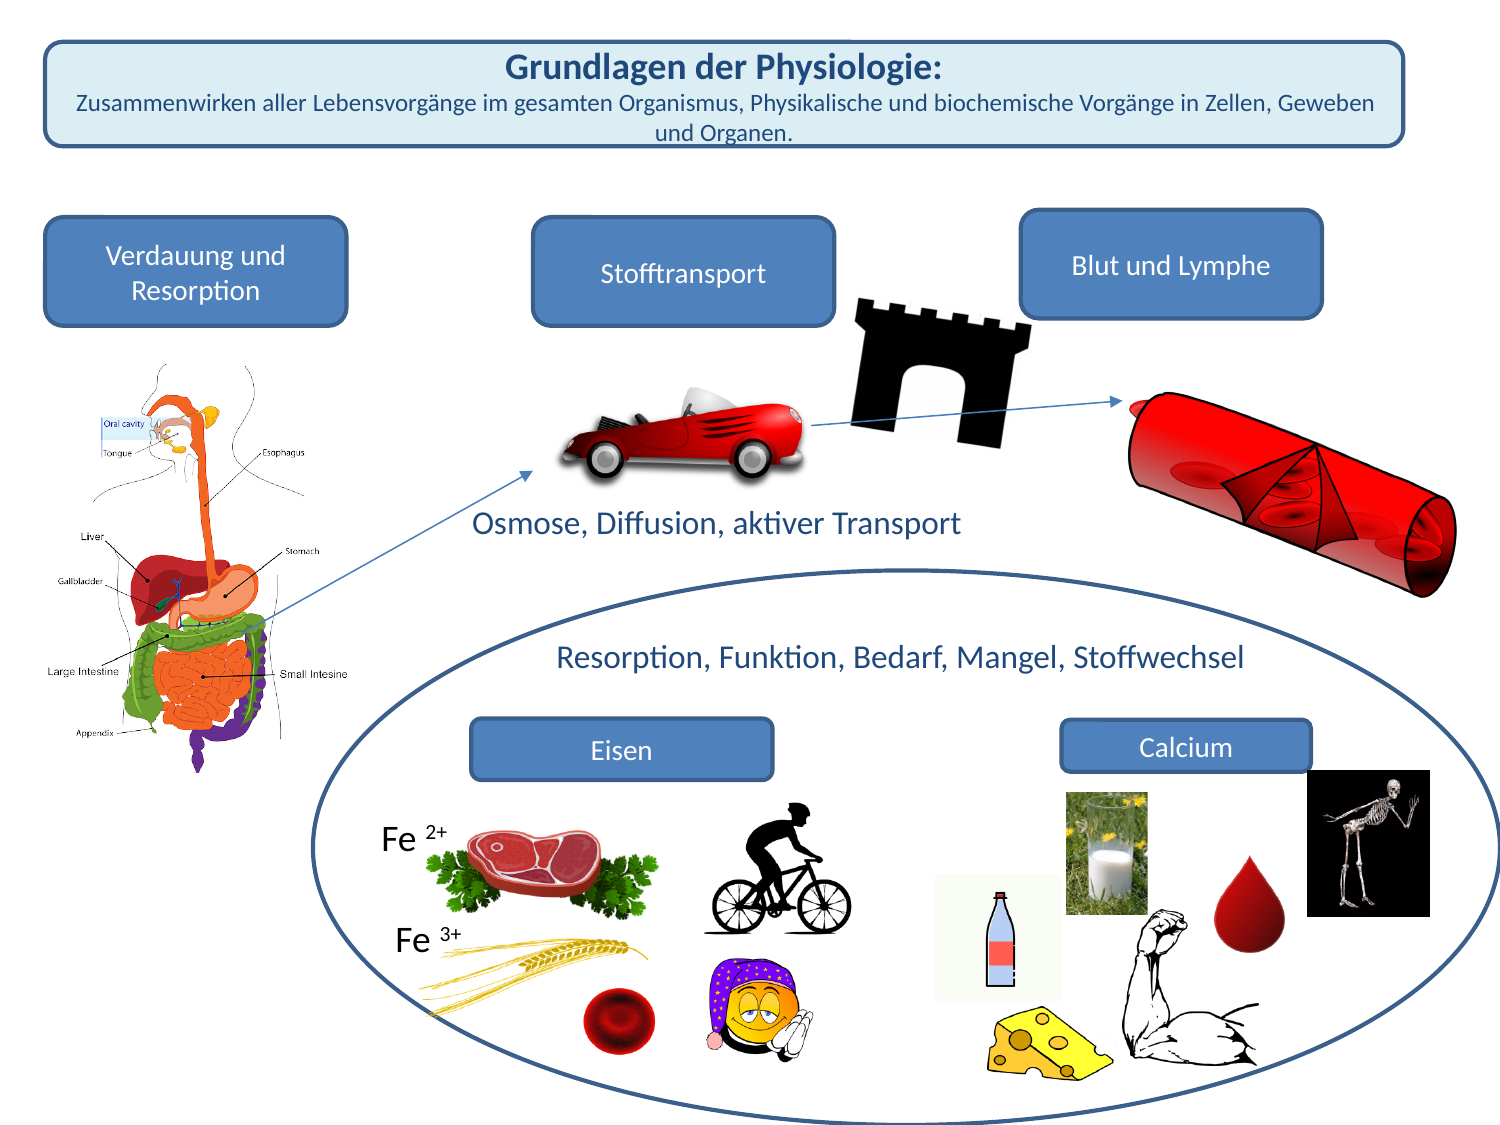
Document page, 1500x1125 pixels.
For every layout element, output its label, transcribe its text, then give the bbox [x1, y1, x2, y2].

text_box Osmose, Diffusion, aktiver Transport [537, 494, 998, 549]
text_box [241, 470, 534, 634]
picture [44, 340, 347, 774]
text_box Fe 3+ [380, 907, 412, 968]
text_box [810, 400, 1123, 426]
picture [836, 426, 1027, 454]
picture [934, 874, 1061, 1001]
picture [987, 1006, 1118, 1082]
text_box [310, 568, 1500, 1125]
picture [694, 952, 818, 1074]
text_box Blut und Lymphe [1018, 207, 1325, 321]
text_box Fe 2+ [366, 806, 487, 866]
picture [1065, 791, 1285, 1066]
picture [1306, 770, 1430, 917]
text_box Verdauung und Resorption [42, 214, 349, 328]
text_box Stofftransport [530, 214, 837, 328]
text_box Resorption, Funktion, Bedarf, Mangel, Stoffwechsel [541, 627, 1268, 683]
picture [1092, 340, 1487, 637]
picture [839, 294, 1035, 400]
picture [696, 786, 857, 947]
text_box Grundlagen der Physiologie: Zusammenwirken aller Lebensvorgänge im gesamten Organismus, Physikalische und biochemische Vorgänge in Zellen, Geweben und Organen. [42, 39, 1406, 149]
picture [532, 368, 825, 515]
picture [409, 815, 674, 1076]
